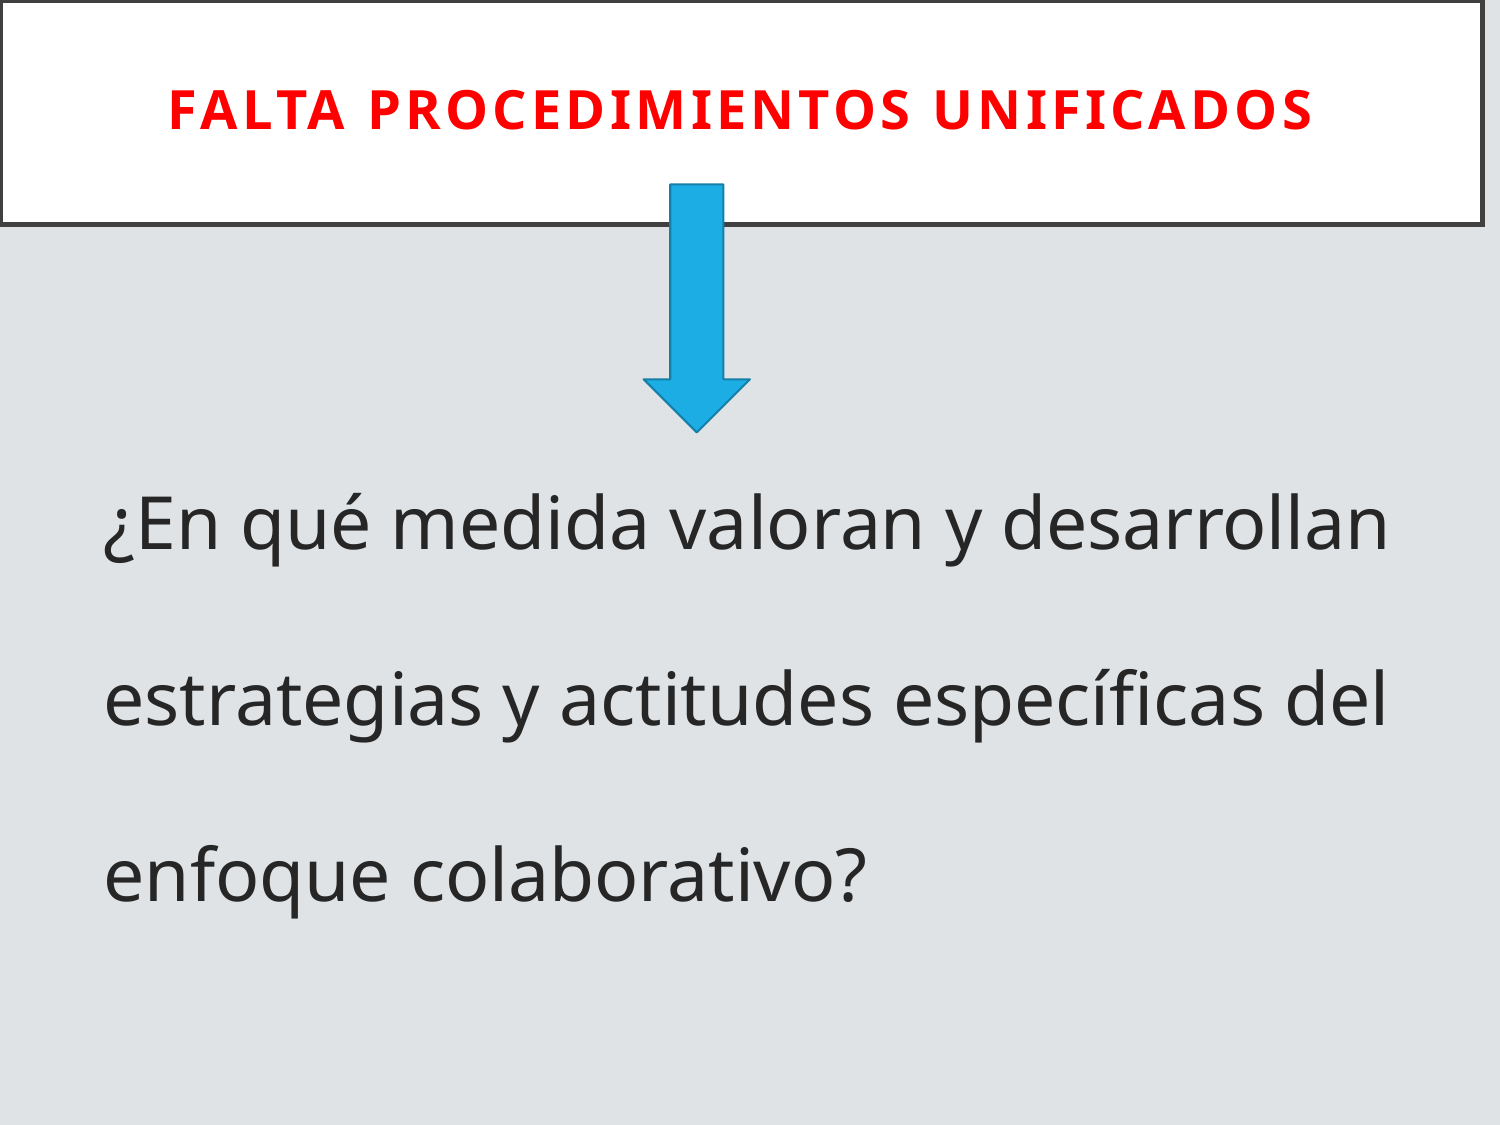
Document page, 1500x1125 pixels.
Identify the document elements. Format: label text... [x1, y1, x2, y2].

text_box [642, 183, 751, 434]
title Falta procedimientos unificados [0, 0, 1485, 227]
list ¿En qué medida valoran y desarrollan estrategias y actitudes específicas del enfoque colaborativo? [29, 380, 1447, 1078]
